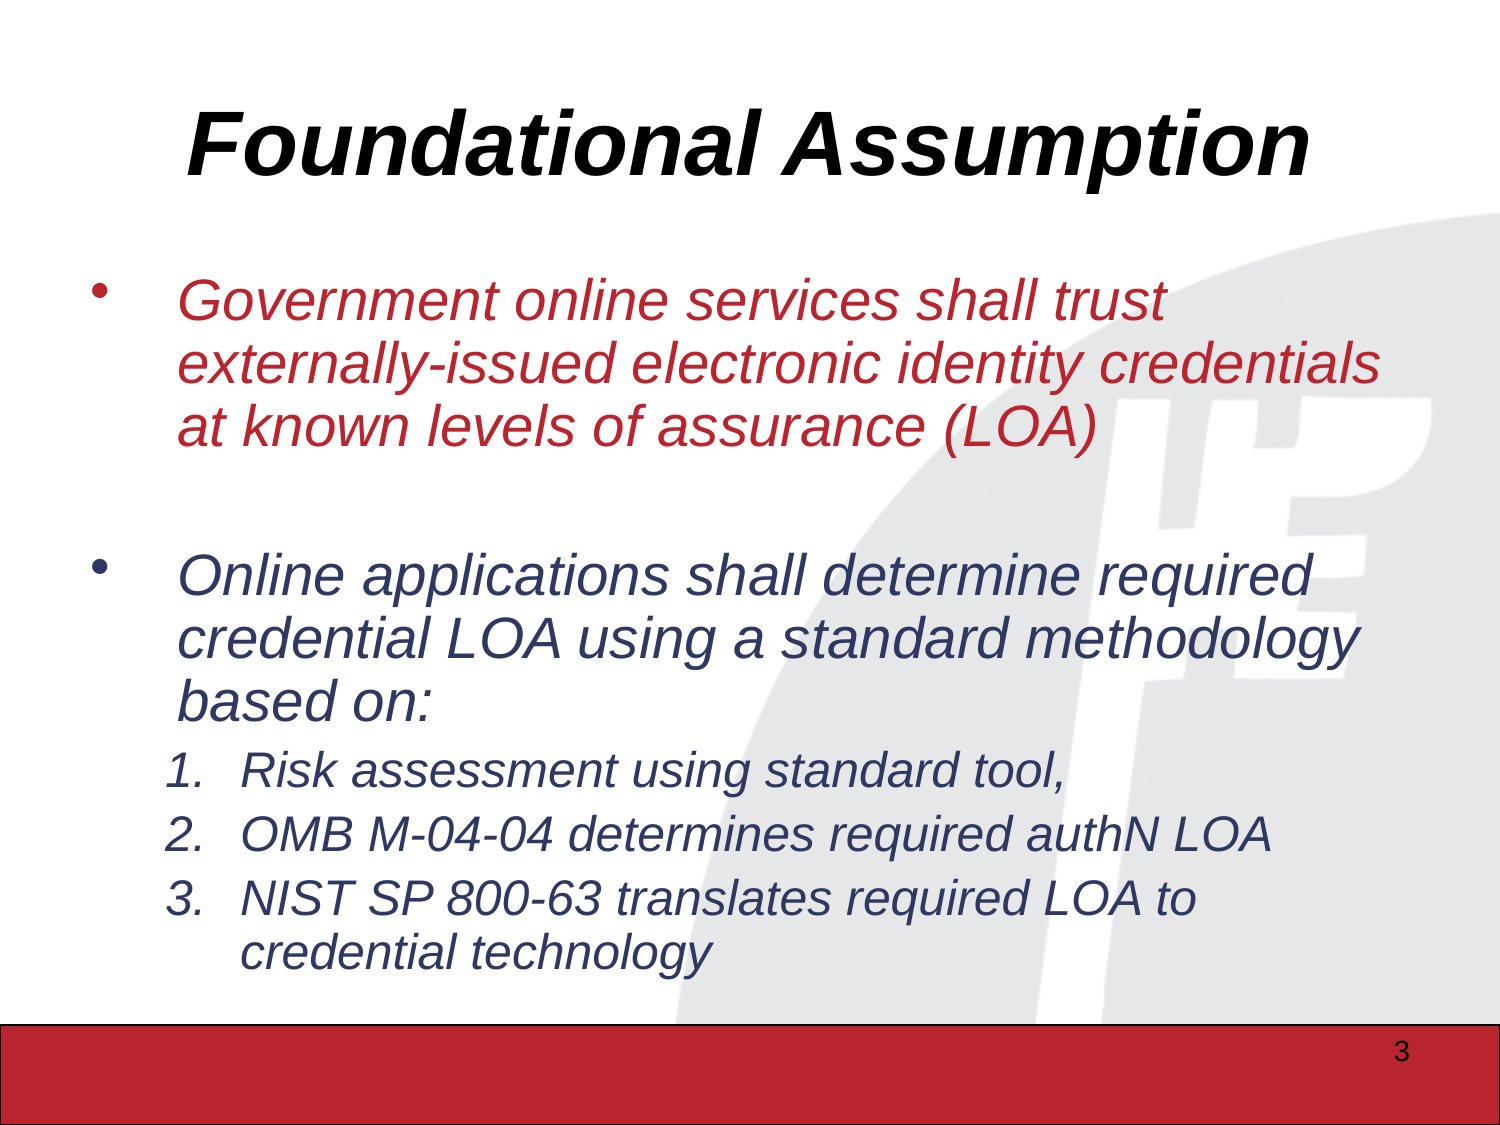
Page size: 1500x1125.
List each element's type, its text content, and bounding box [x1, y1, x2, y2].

picture [675, 212, 1500, 1024]
list Government online services shall trust externally-issued electronic identity credentials at known levels of assurance (LOA) Online applications shall determine required credential LOA using a standard methodology based on: Risk assessment using standard tool, OMB M-04-04 determines required authN LOA NIST SP 800-63 translates required LOA to credential technology [75, 262, 1425, 1005]
title Foundational Assumption [75, 45, 1425, 233]
slide_number 3 [1074, 1024, 1425, 1103]
